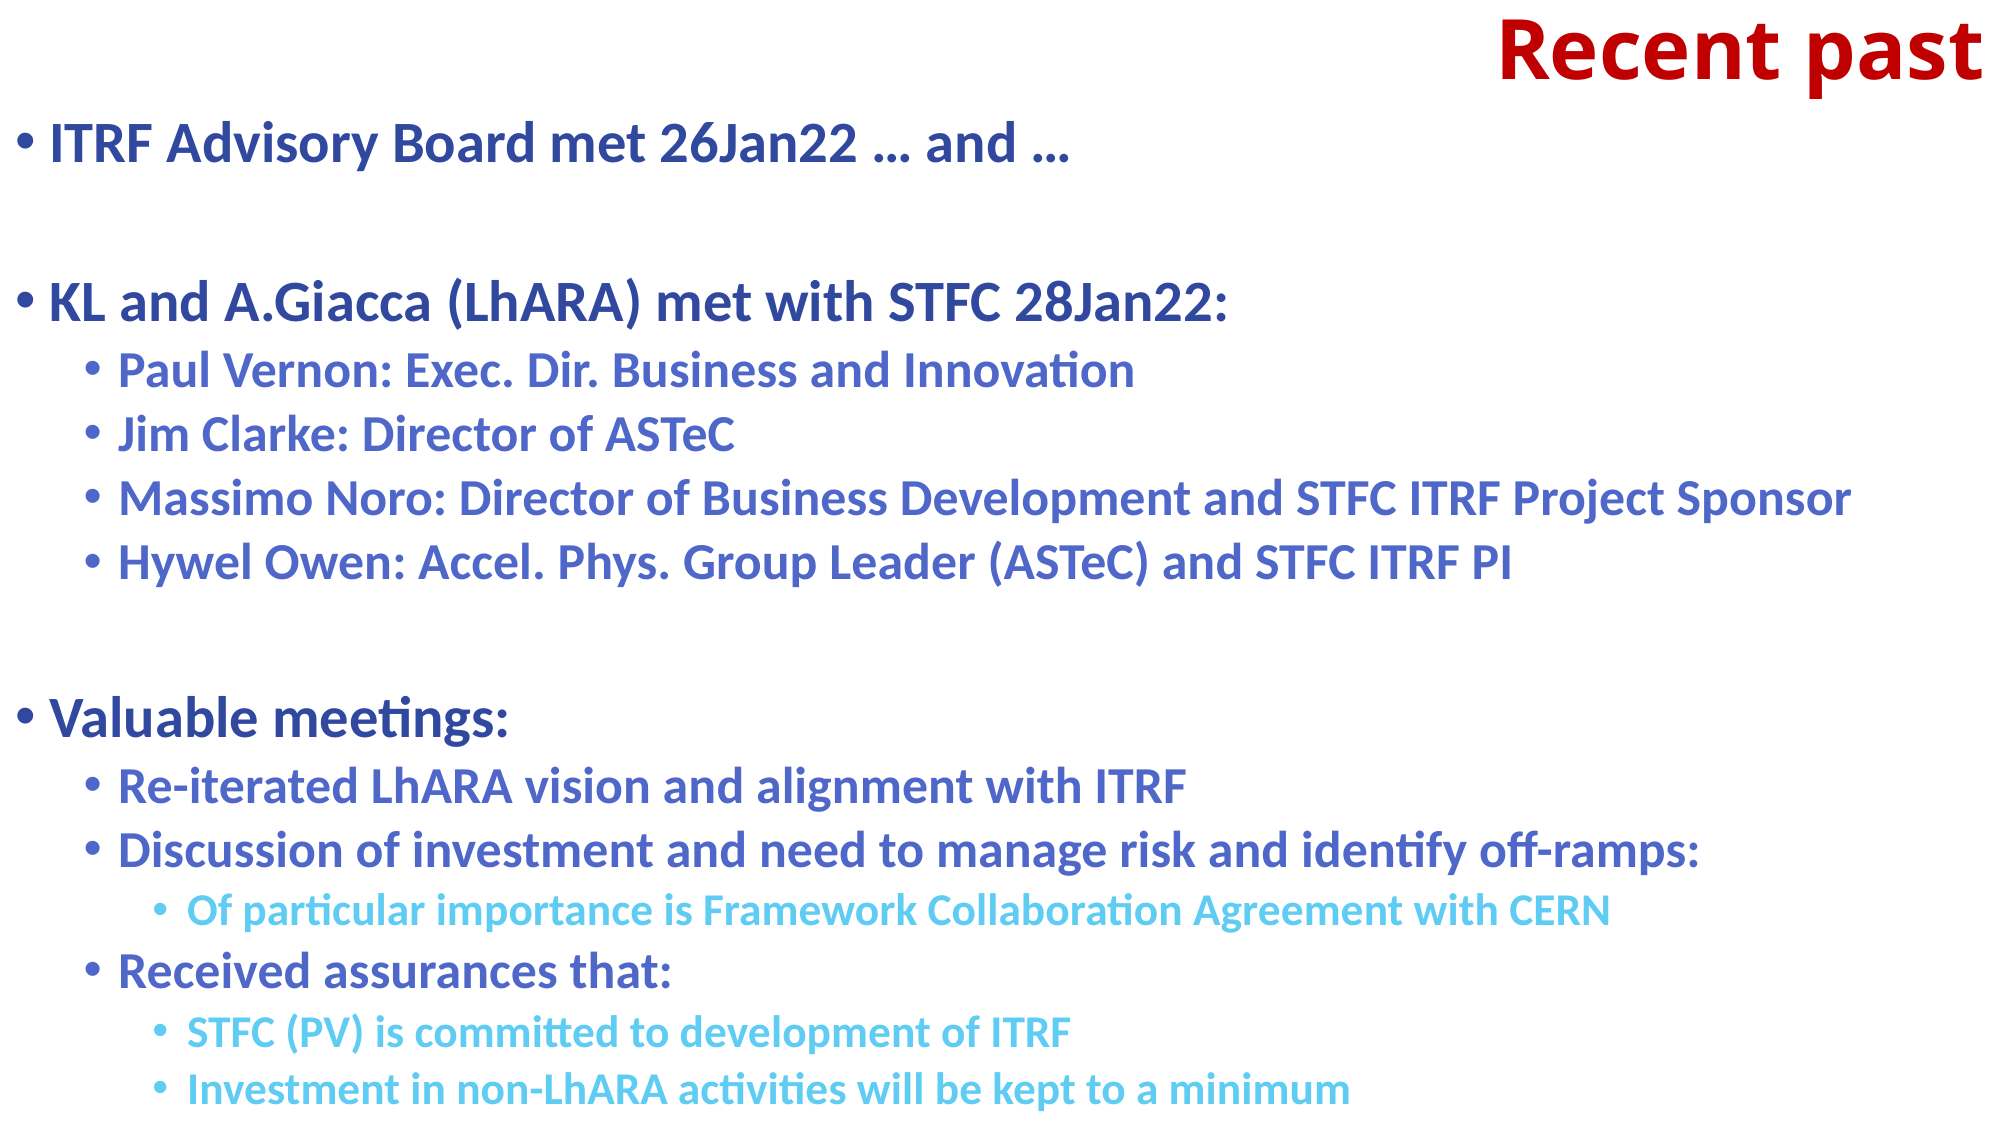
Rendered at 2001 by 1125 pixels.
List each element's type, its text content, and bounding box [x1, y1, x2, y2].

list ITRF Advisory Board met 26Jan22 … and … KL and A.Giacca (LhARA) met with STFC 28Jan22: Paul Vernon: Exec. Dir. Business and Innovation Jim Clarke: Director of ASTeC Massimo Noro: Director of Business Development and STFC ITRF Project Sponsor Hywel Owen: Accel. Phys. Group Leader (ASTeC) and STFC ITRF PI Valuable meetings: Re-iterated LhARA vision and alignment with ITRF Discussion of investment and need to manage risk and identify off-ramps: Of particular importance is Framework Collaboration Agreement with CERN Received assurances that: STFC (PV) is committed to development of ITRF Investment in non-LhARA activities will be kept to a minimum [0, 104, 2000, 1124]
title Recent past [0, 0, 2000, 104]
